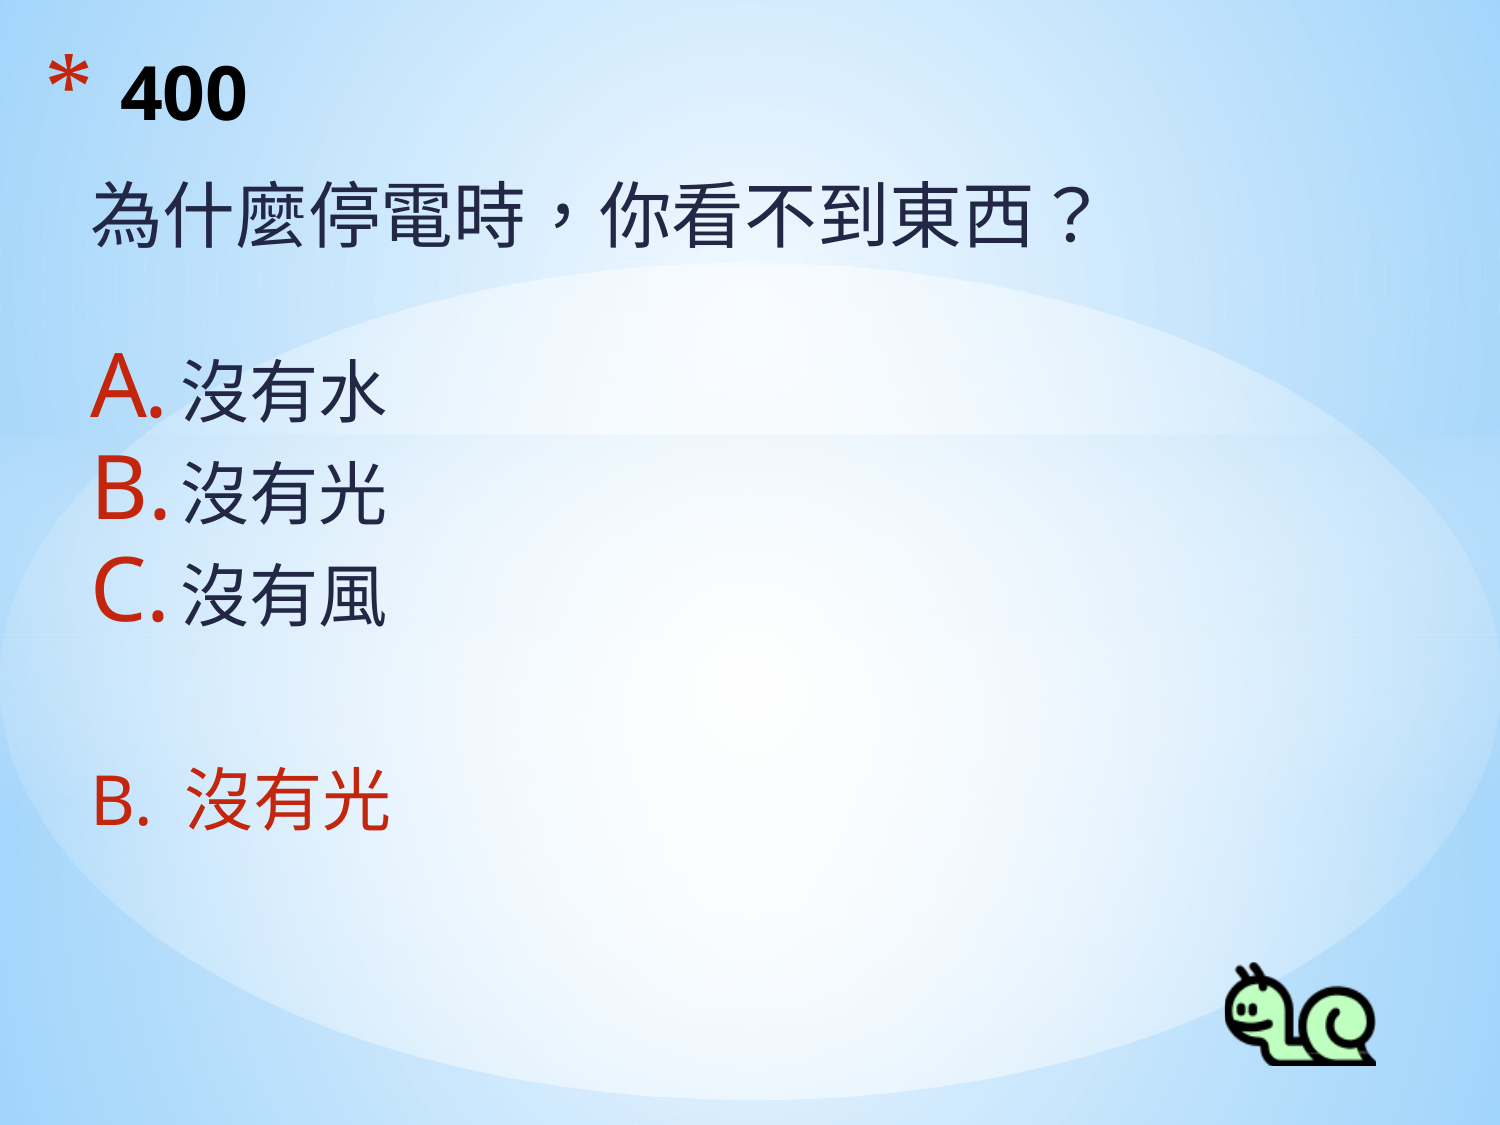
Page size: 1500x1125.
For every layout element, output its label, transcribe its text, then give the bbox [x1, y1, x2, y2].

title 400 [0, 37, 375, 175]
picture [1224, 962, 1377, 1067]
subtitle 為什麼停電時，你看不到東西？ 沒有水 沒有光 沒有風 B. 沒有光 [75, 162, 1500, 850]
